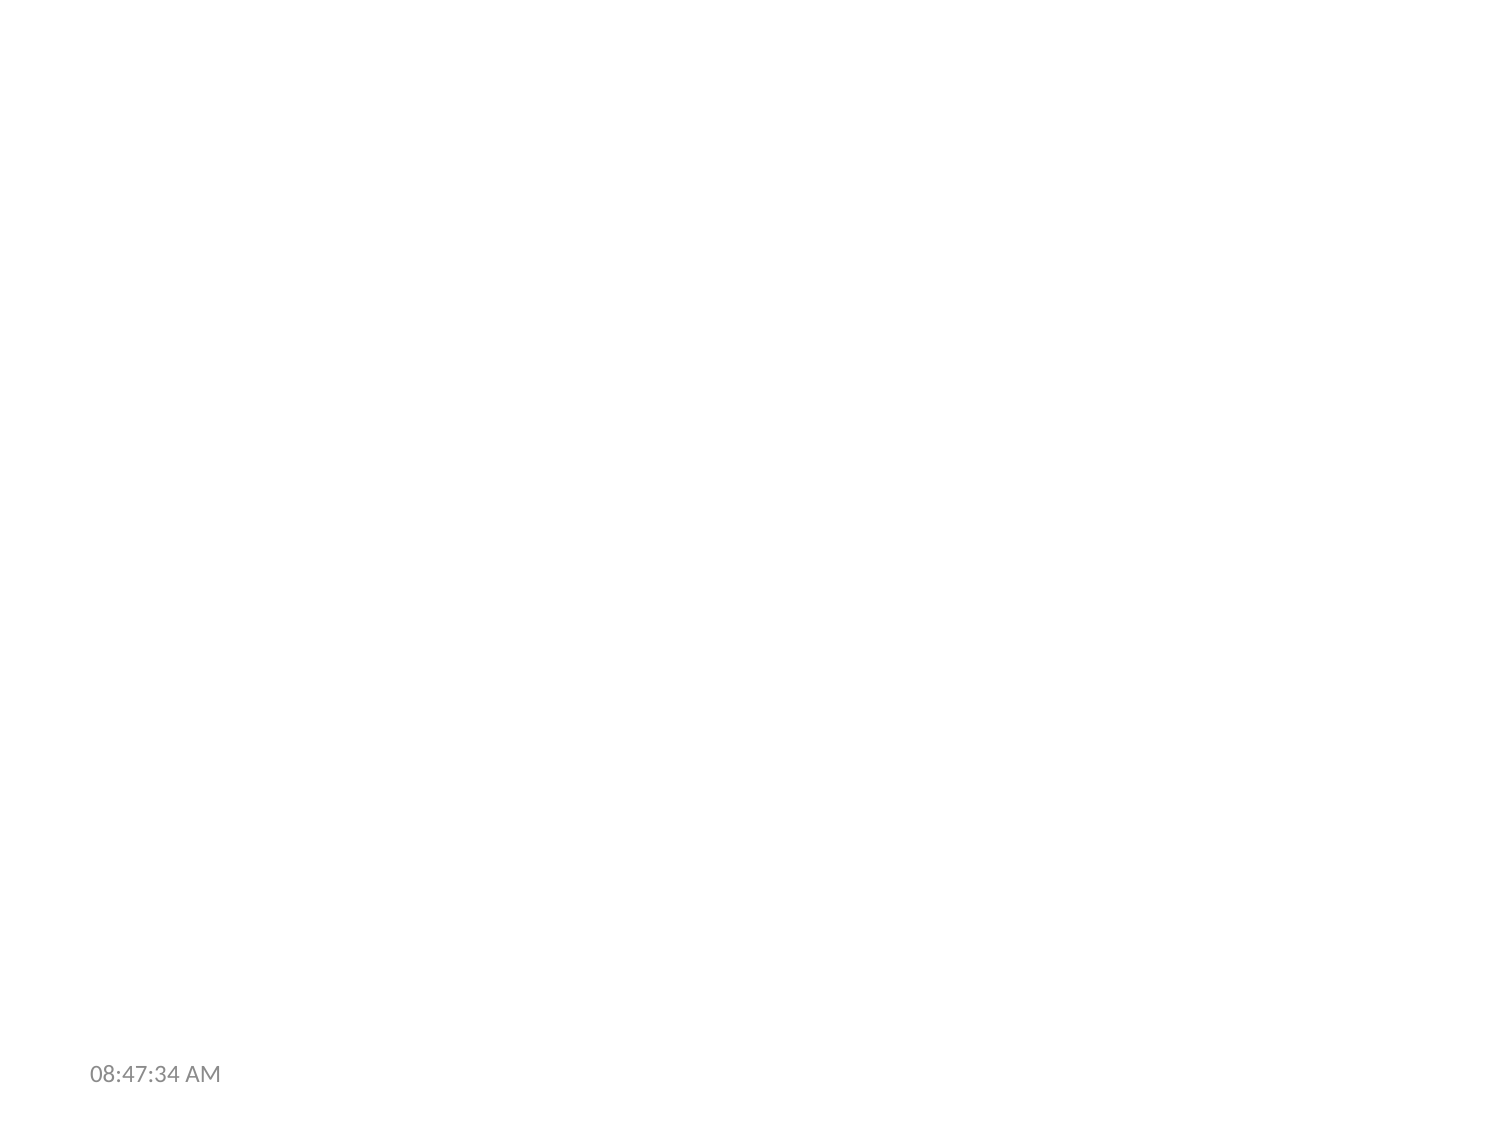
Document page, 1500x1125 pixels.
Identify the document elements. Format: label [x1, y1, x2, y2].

slide_number [75, 1042, 425, 1103]
